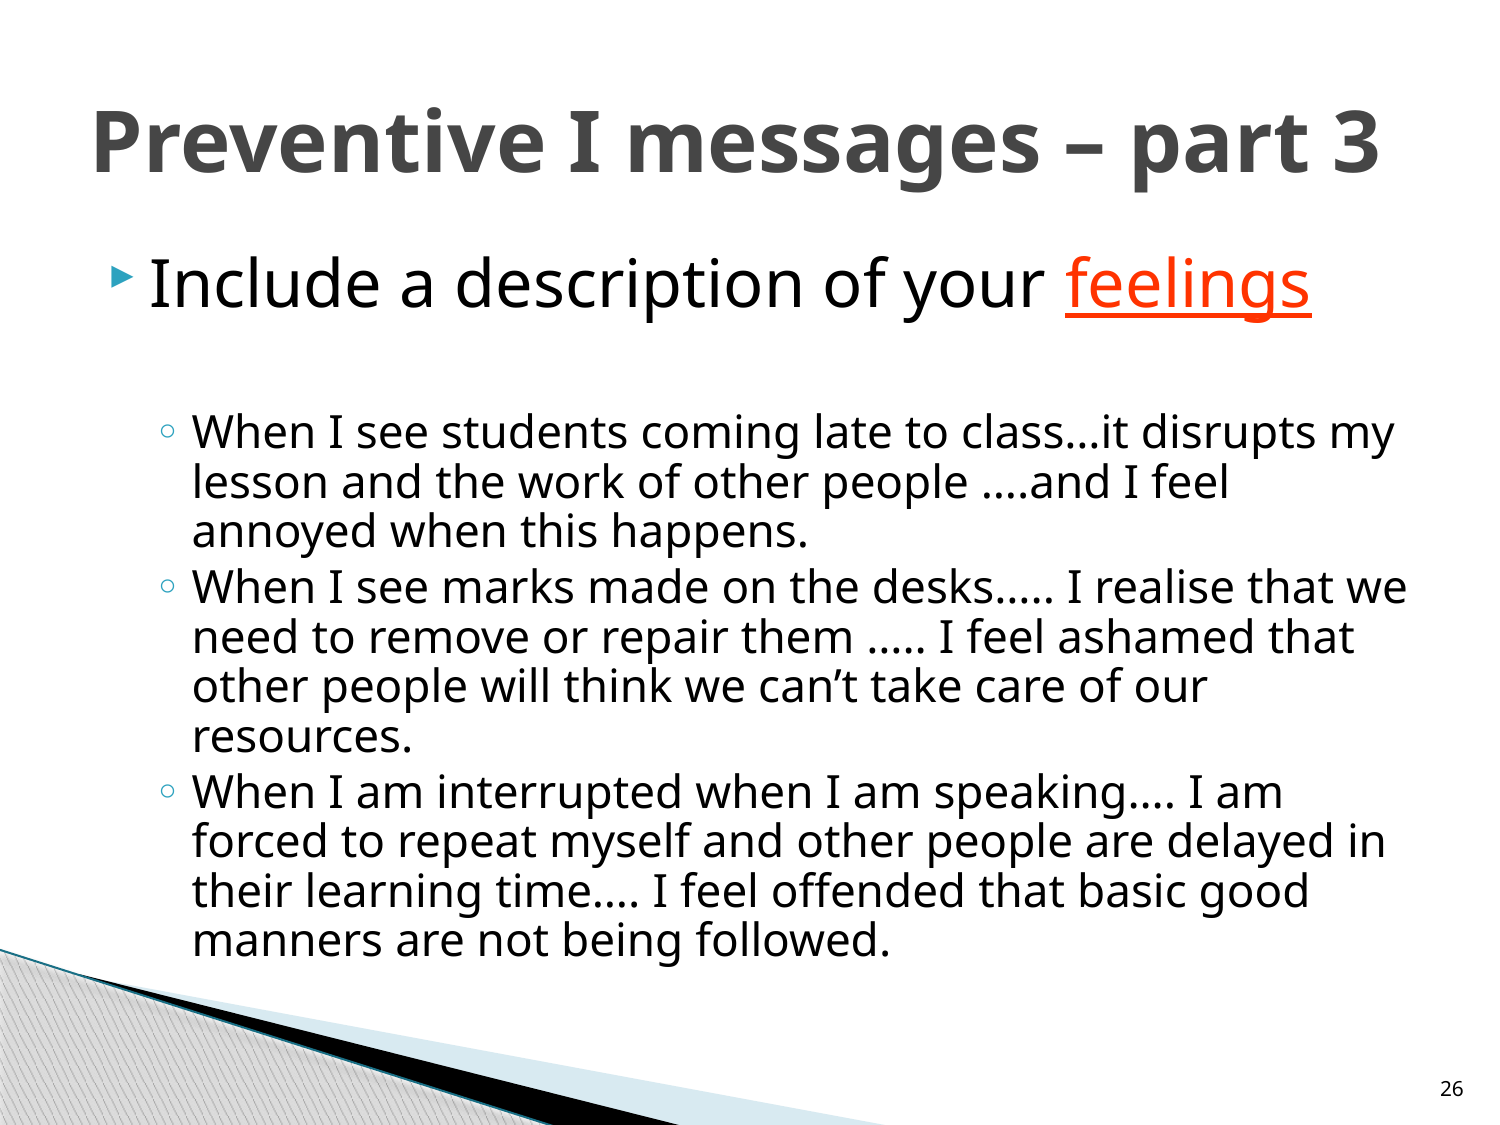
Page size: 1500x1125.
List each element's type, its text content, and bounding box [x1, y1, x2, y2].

slide_number 26 [1418, 1051, 1479, 1112]
title Preventive I messages – part 3 [75, 45, 1425, 233]
list Include a description of your feelings When I see students coming late to class…it disrupts my lesson and the work of other people ….and I feel annoyed when this happens. When I see marks made on the desks….. I realise that we need to remove or repair them ….. I feel ashamed that other people will think we can’t take care of our resources. When I am interrupted when I am speaking…. I am forced to repeat myself and other people are delayed in their learning time…. I feel offended that basic good manners are not being followed. [75, 243, 1425, 986]
